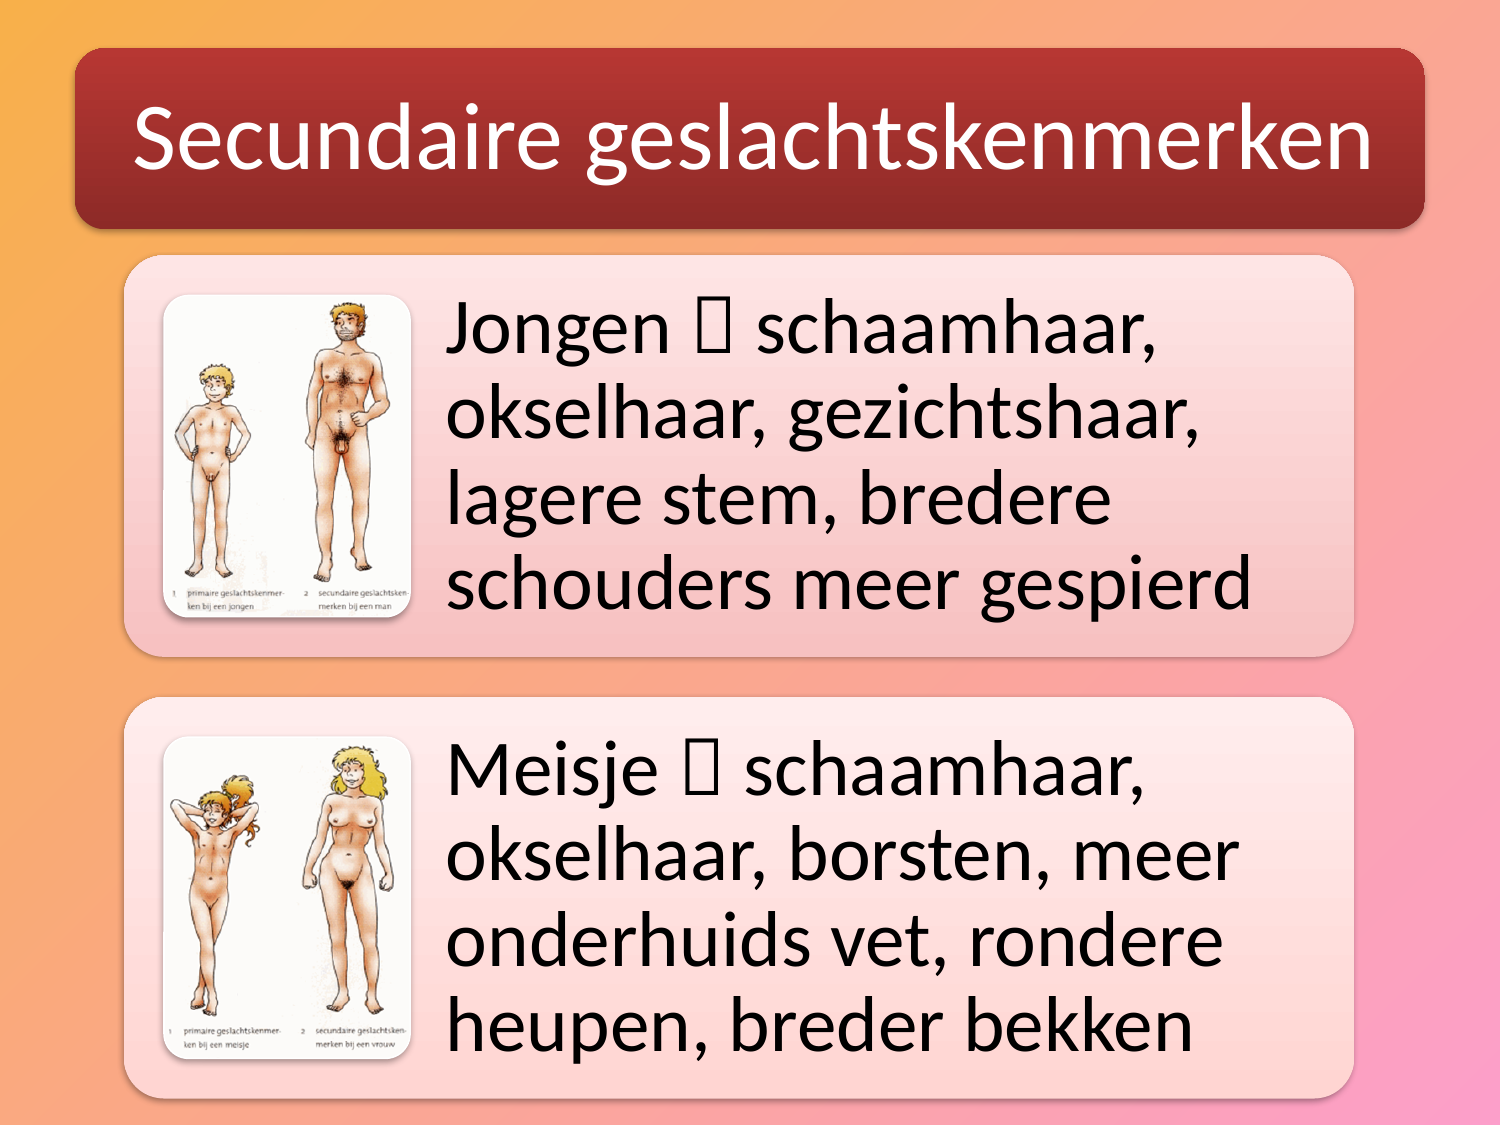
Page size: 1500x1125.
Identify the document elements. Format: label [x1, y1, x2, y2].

text_box [74, 44, 1426, 233]
list [123, 255, 1355, 1099]
